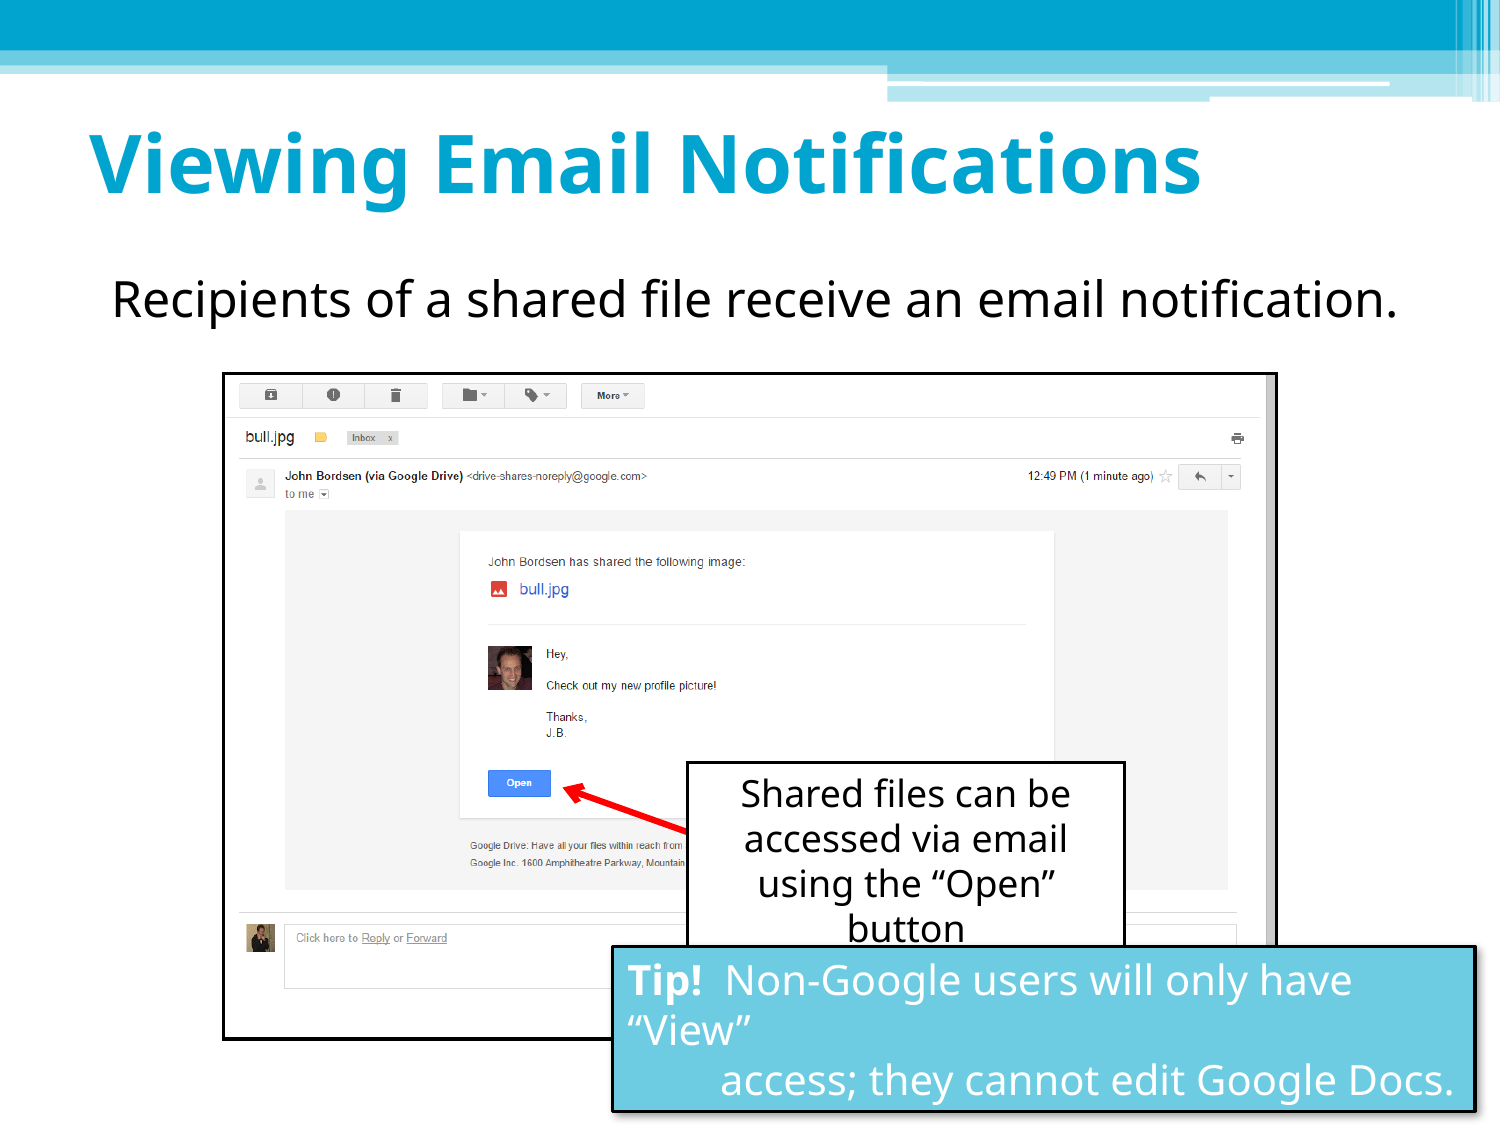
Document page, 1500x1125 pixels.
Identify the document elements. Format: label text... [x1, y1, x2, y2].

title Viewing Email Notifications [75, 75, 1418, 248]
list Recipients of a shared file receive an email notification. [75, 259, 1463, 375]
picture [224, 374, 1275, 1038]
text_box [562, 787, 738, 850]
text_box Tip! Non-Google users will only have “View” access; they cannot edit Google Docs. [612, 946, 1475, 1112]
